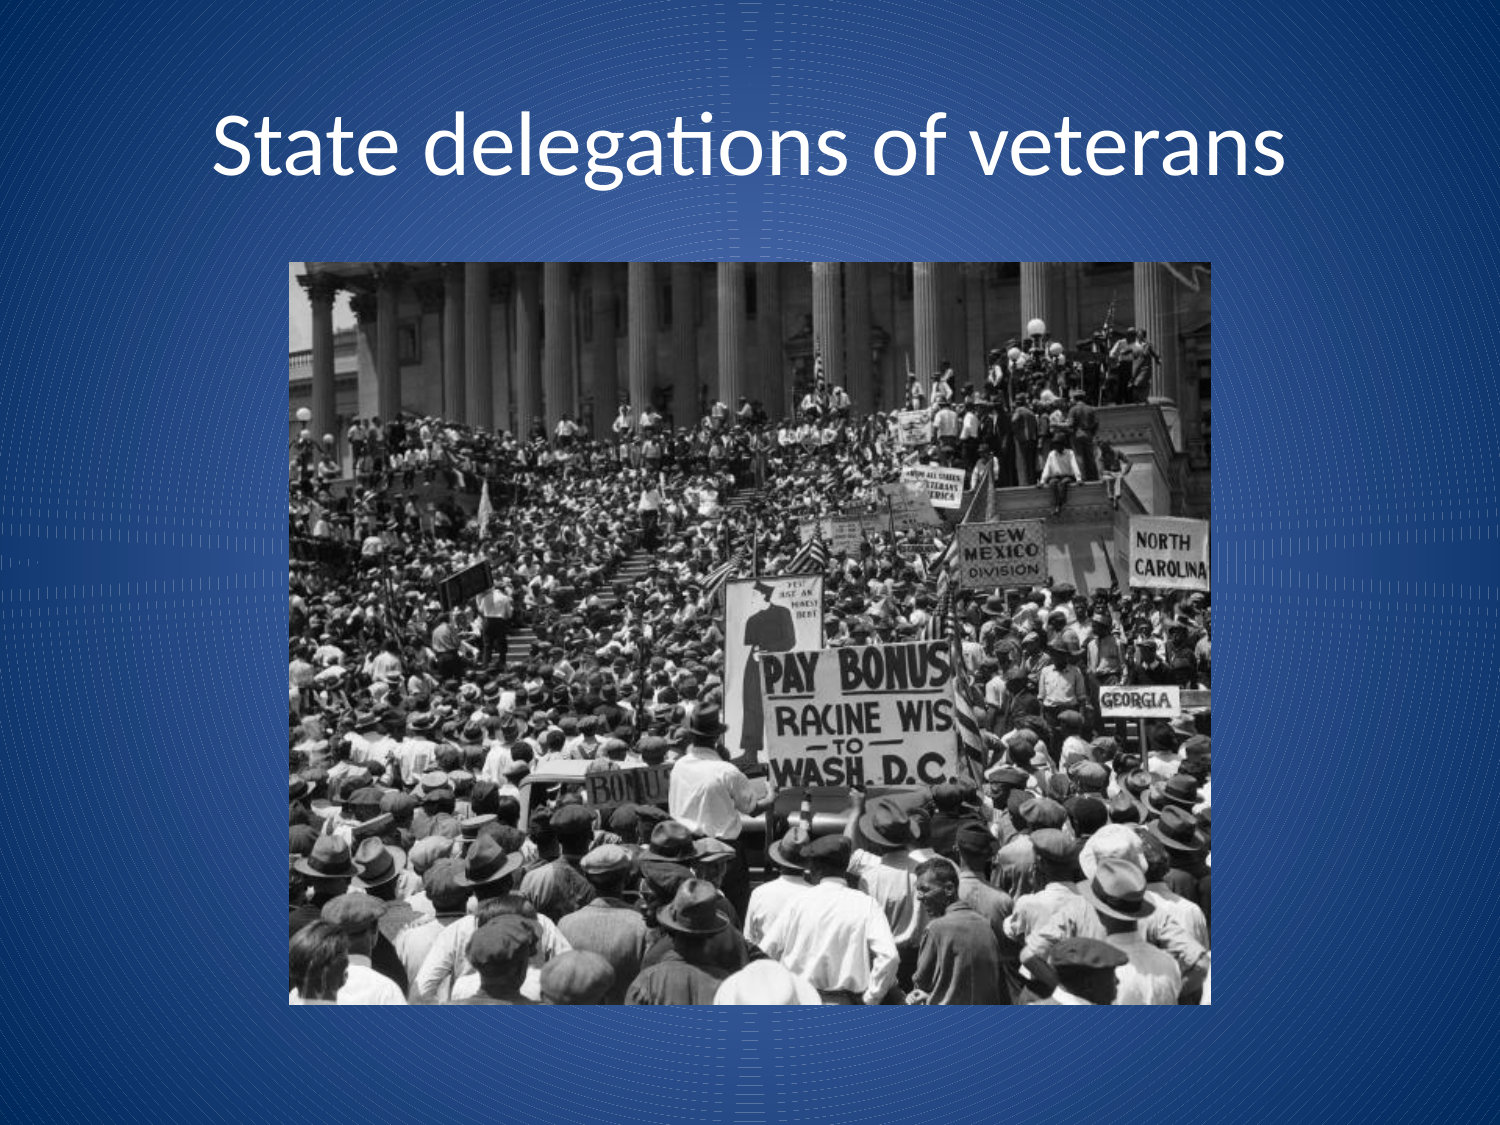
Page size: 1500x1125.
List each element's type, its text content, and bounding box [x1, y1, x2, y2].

title State delegations of veterans [75, 45, 1425, 233]
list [289, 262, 1211, 1006]
